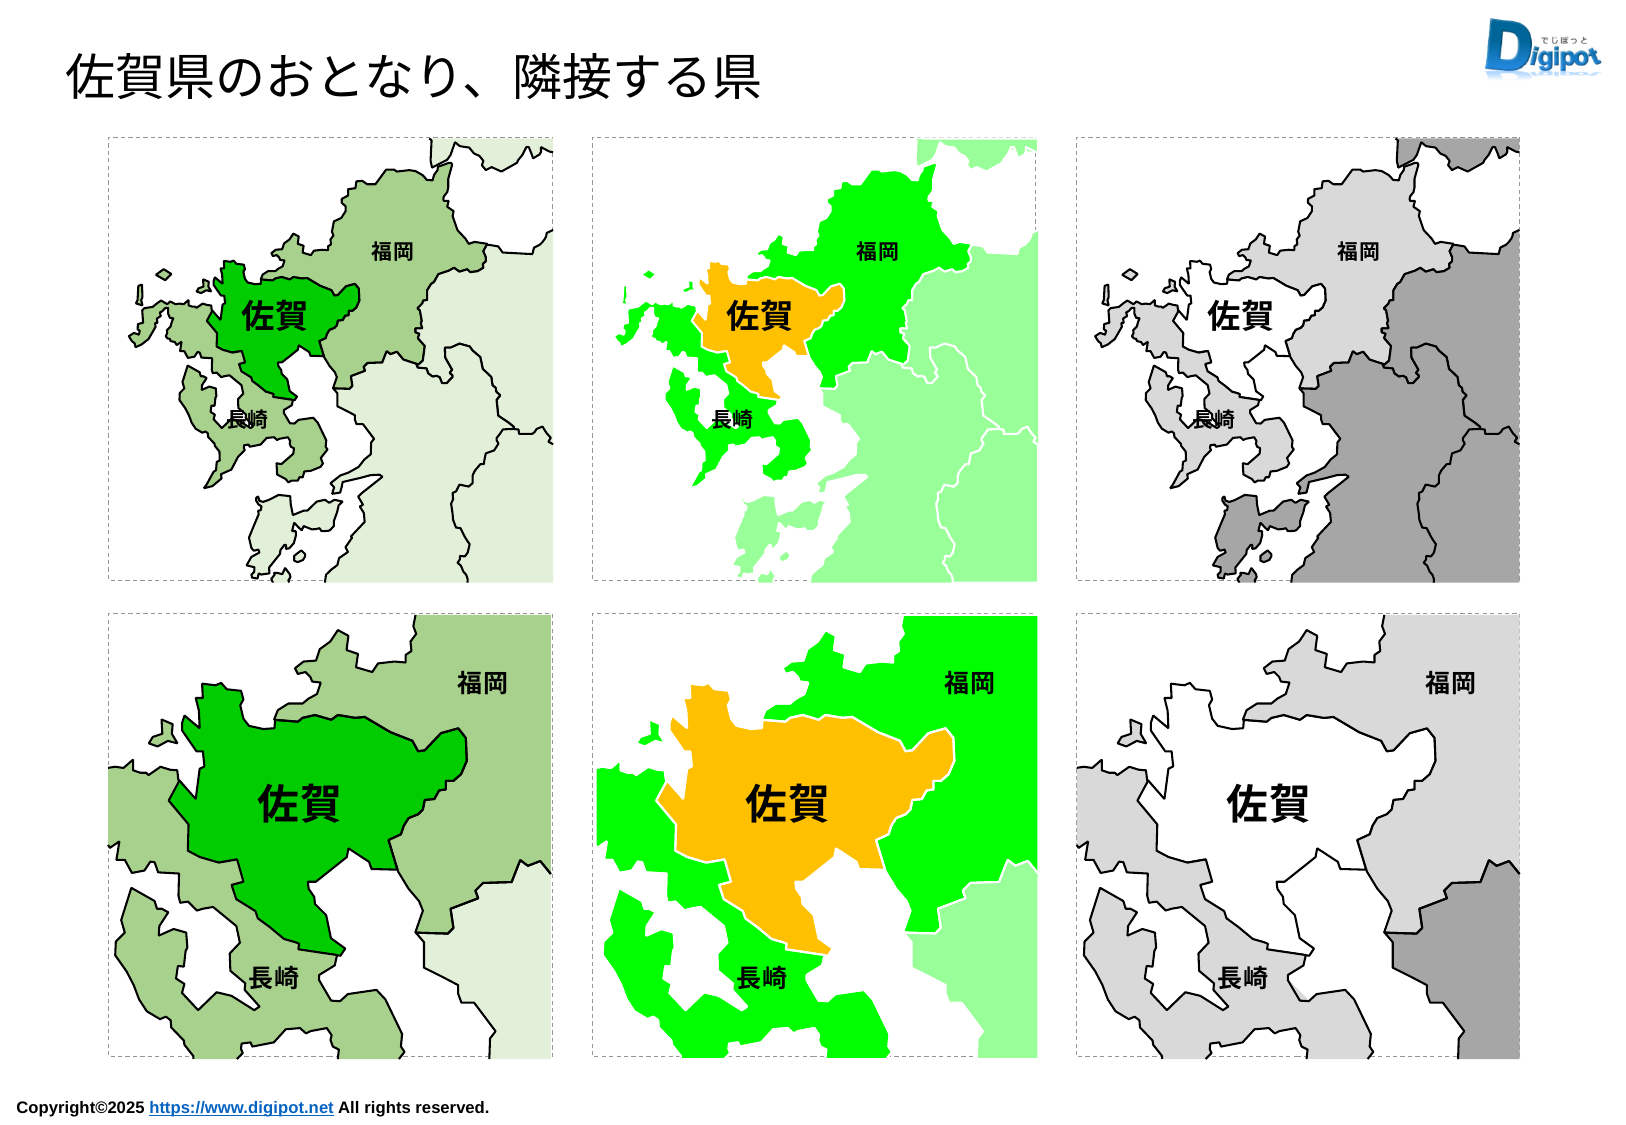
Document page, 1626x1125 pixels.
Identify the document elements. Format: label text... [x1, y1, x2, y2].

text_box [1076, 614, 1520, 1060]
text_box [595, 614, 1039, 1060]
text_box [128, 138, 554, 583]
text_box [613, 138, 1039, 583]
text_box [1094, 138, 1520, 583]
picture [1485, 18, 1602, 82]
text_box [108, 614, 551, 1060]
text_box 佐賀県のおとなり、隣接する県 [50, 38, 777, 113]
